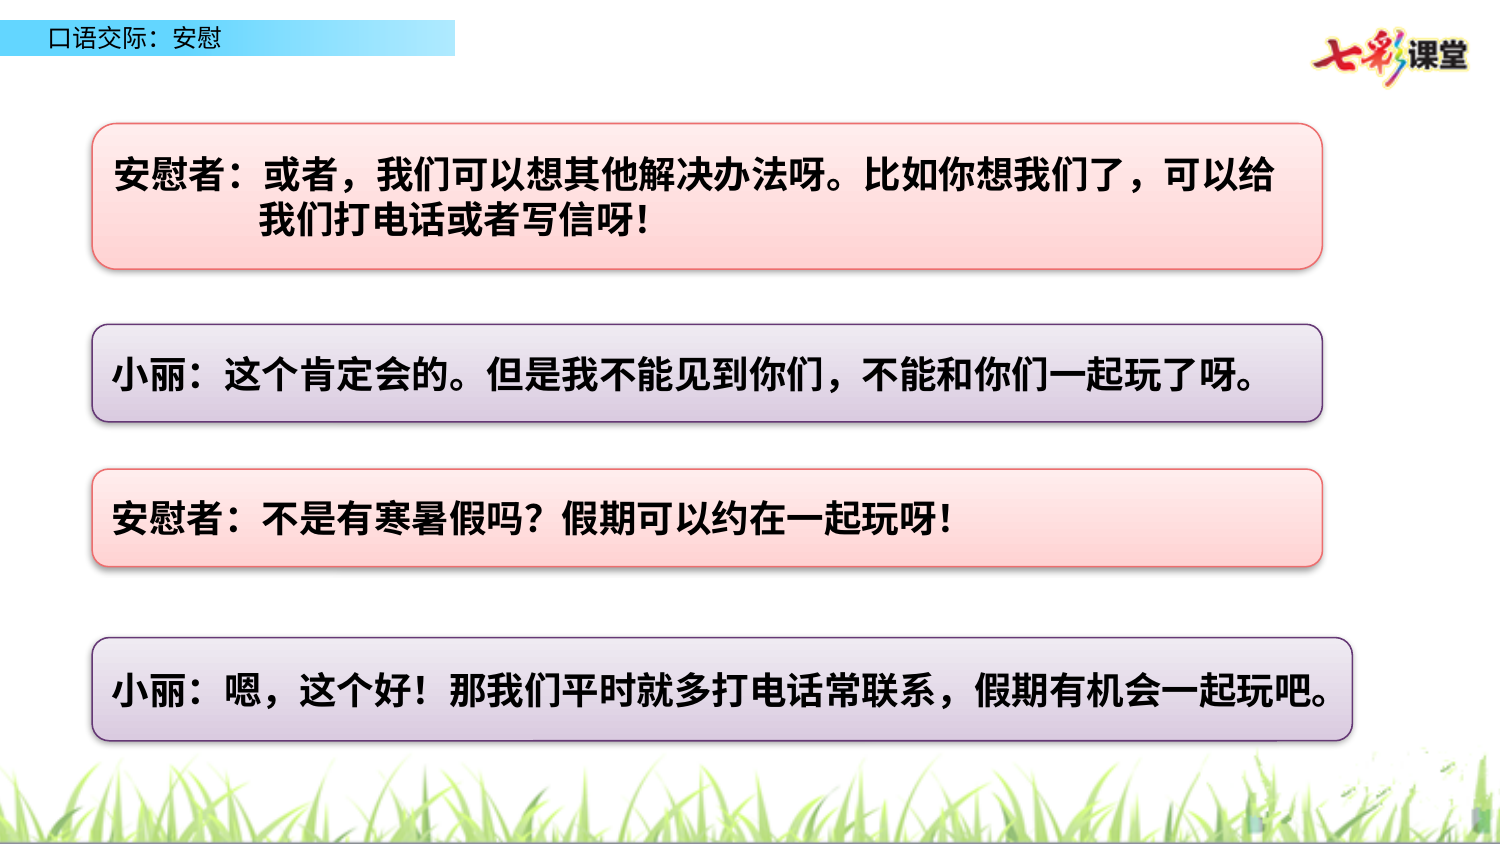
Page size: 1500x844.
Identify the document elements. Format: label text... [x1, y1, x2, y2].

text_box 安慰者：或者，我们可以想其他解决办法呀。比如你想我们了，可以给 我们打电话或者写信呀！ [91, 122, 1324, 270]
text_box 小丽：这个肯定会的。但是我不能见到你们，不能和你们一起玩了呀。 [91, 323, 1324, 423]
picture [0, 744, 1500, 844]
text_box 小丽：嗯，这个好！那我们平时就多打电话常联系，假期有机会一起玩吧。 [91, 636, 1354, 742]
text_box 安慰者：不是有寒暑假吗？假期可以约在一起玩呀！ [91, 468, 1324, 568]
picture [1308, 14, 1477, 95]
